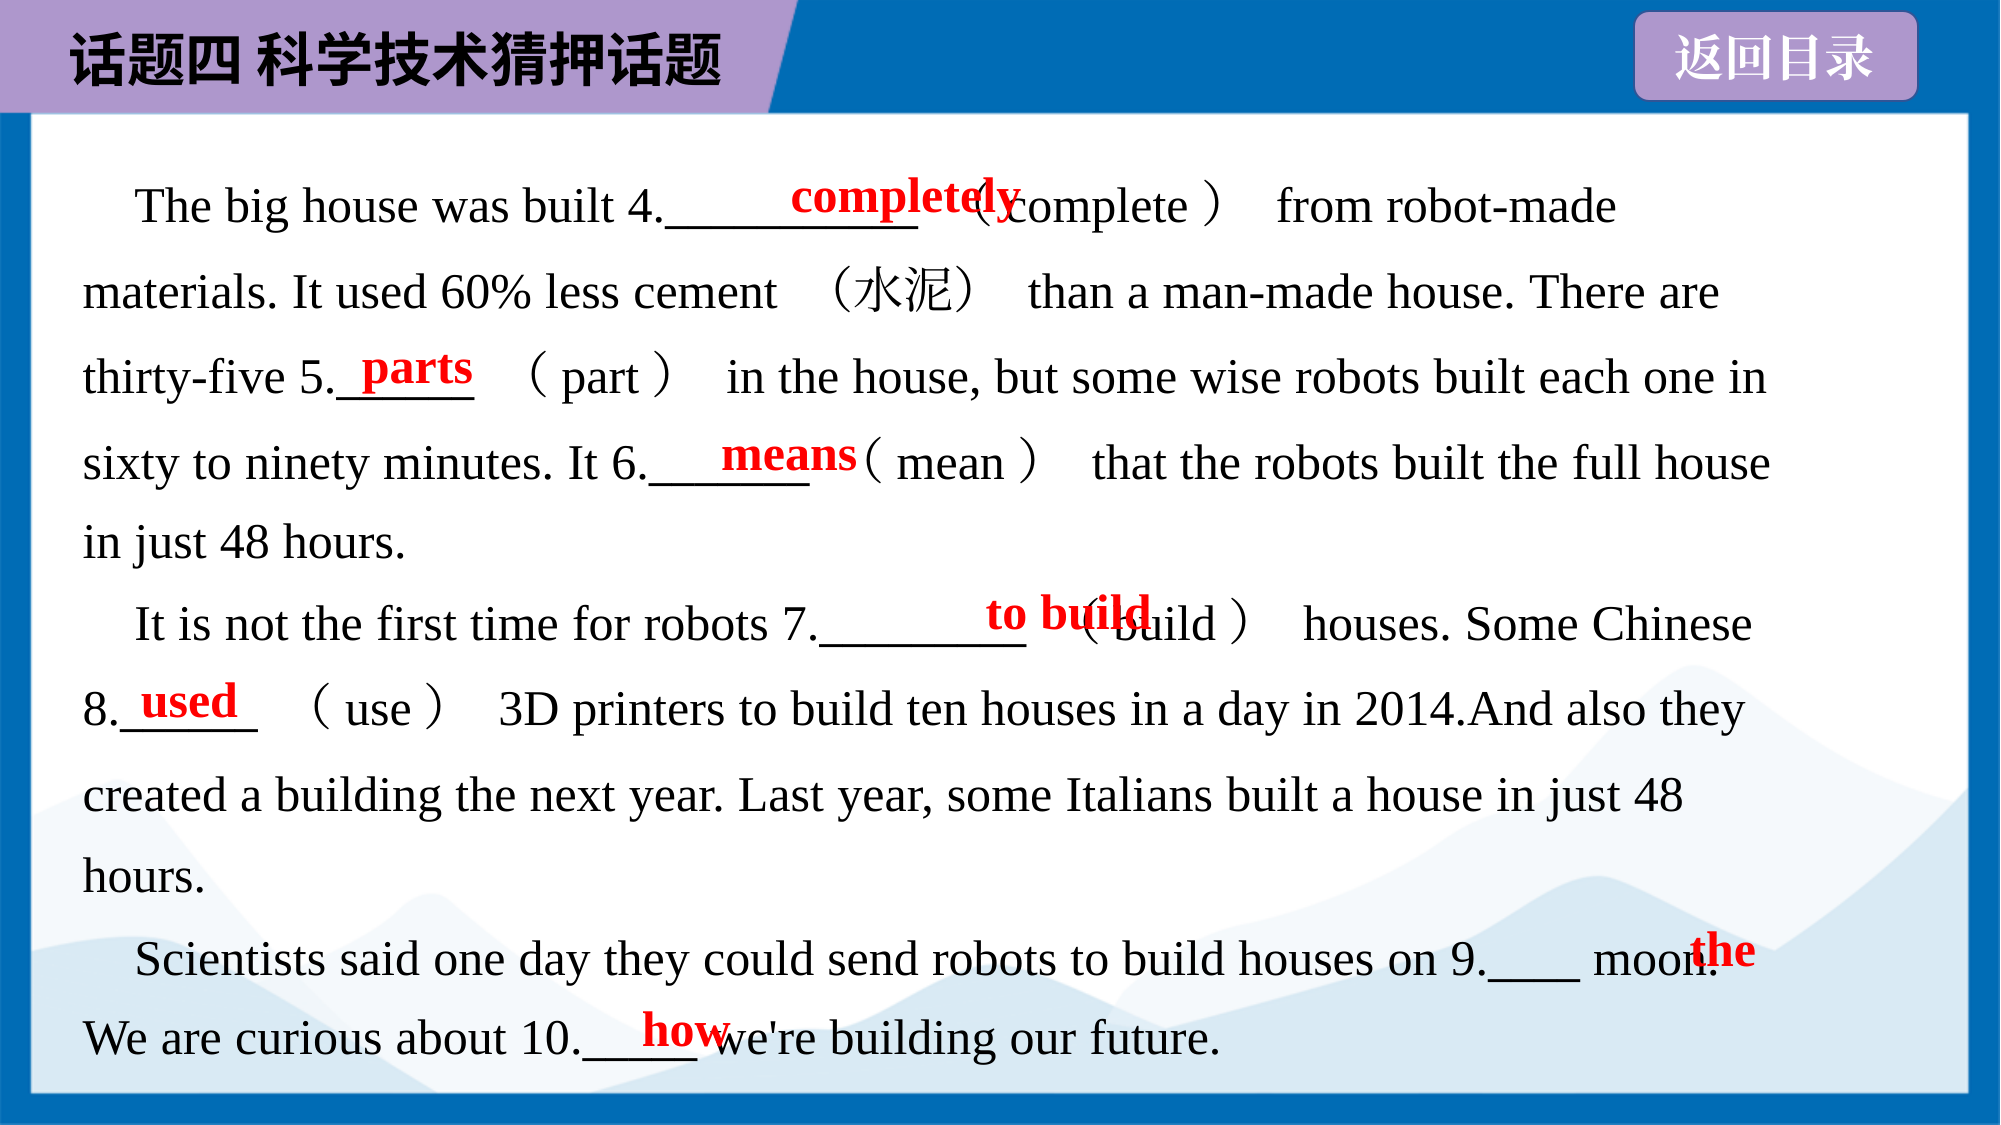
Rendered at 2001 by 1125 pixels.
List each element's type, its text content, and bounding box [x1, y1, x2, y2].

text_box how [623, 975, 749, 1050]
text_box Scientists said one day they could send robots to build houses on 9.____ moon. We are curious about 10._____ we're building our future. [82, 899, 1917, 1057]
text_box used [122, 646, 257, 720]
picture [0, 0, 2000, 1125]
text_box It is not the first time for robots 7._________ （build） houses. Some Chinese 8.______ （use） 3D printers to build ten houses in a day in 2014.And also they created a building the next year. Last year, some Italians built a house in just 48 hours. [82, 564, 1917, 895]
text_box to build [961, 560, 1176, 633]
text_box the [1671, 895, 1775, 970]
text_box The big house was built 4.___________ （complete） from robot-made materials. It used 60% less cement （水泥） than a man-made house. There are thirty-five 5.______ （part） in the house, but some wise robots built each one in sixty to ninety minutes. It 6._______ （mean） that the robots built the full house in just 48 hours. [82, 147, 1917, 561]
text_box parts [343, 312, 492, 386]
text_box completely [772, 141, 1040, 216]
text_box means [703, 399, 876, 474]
